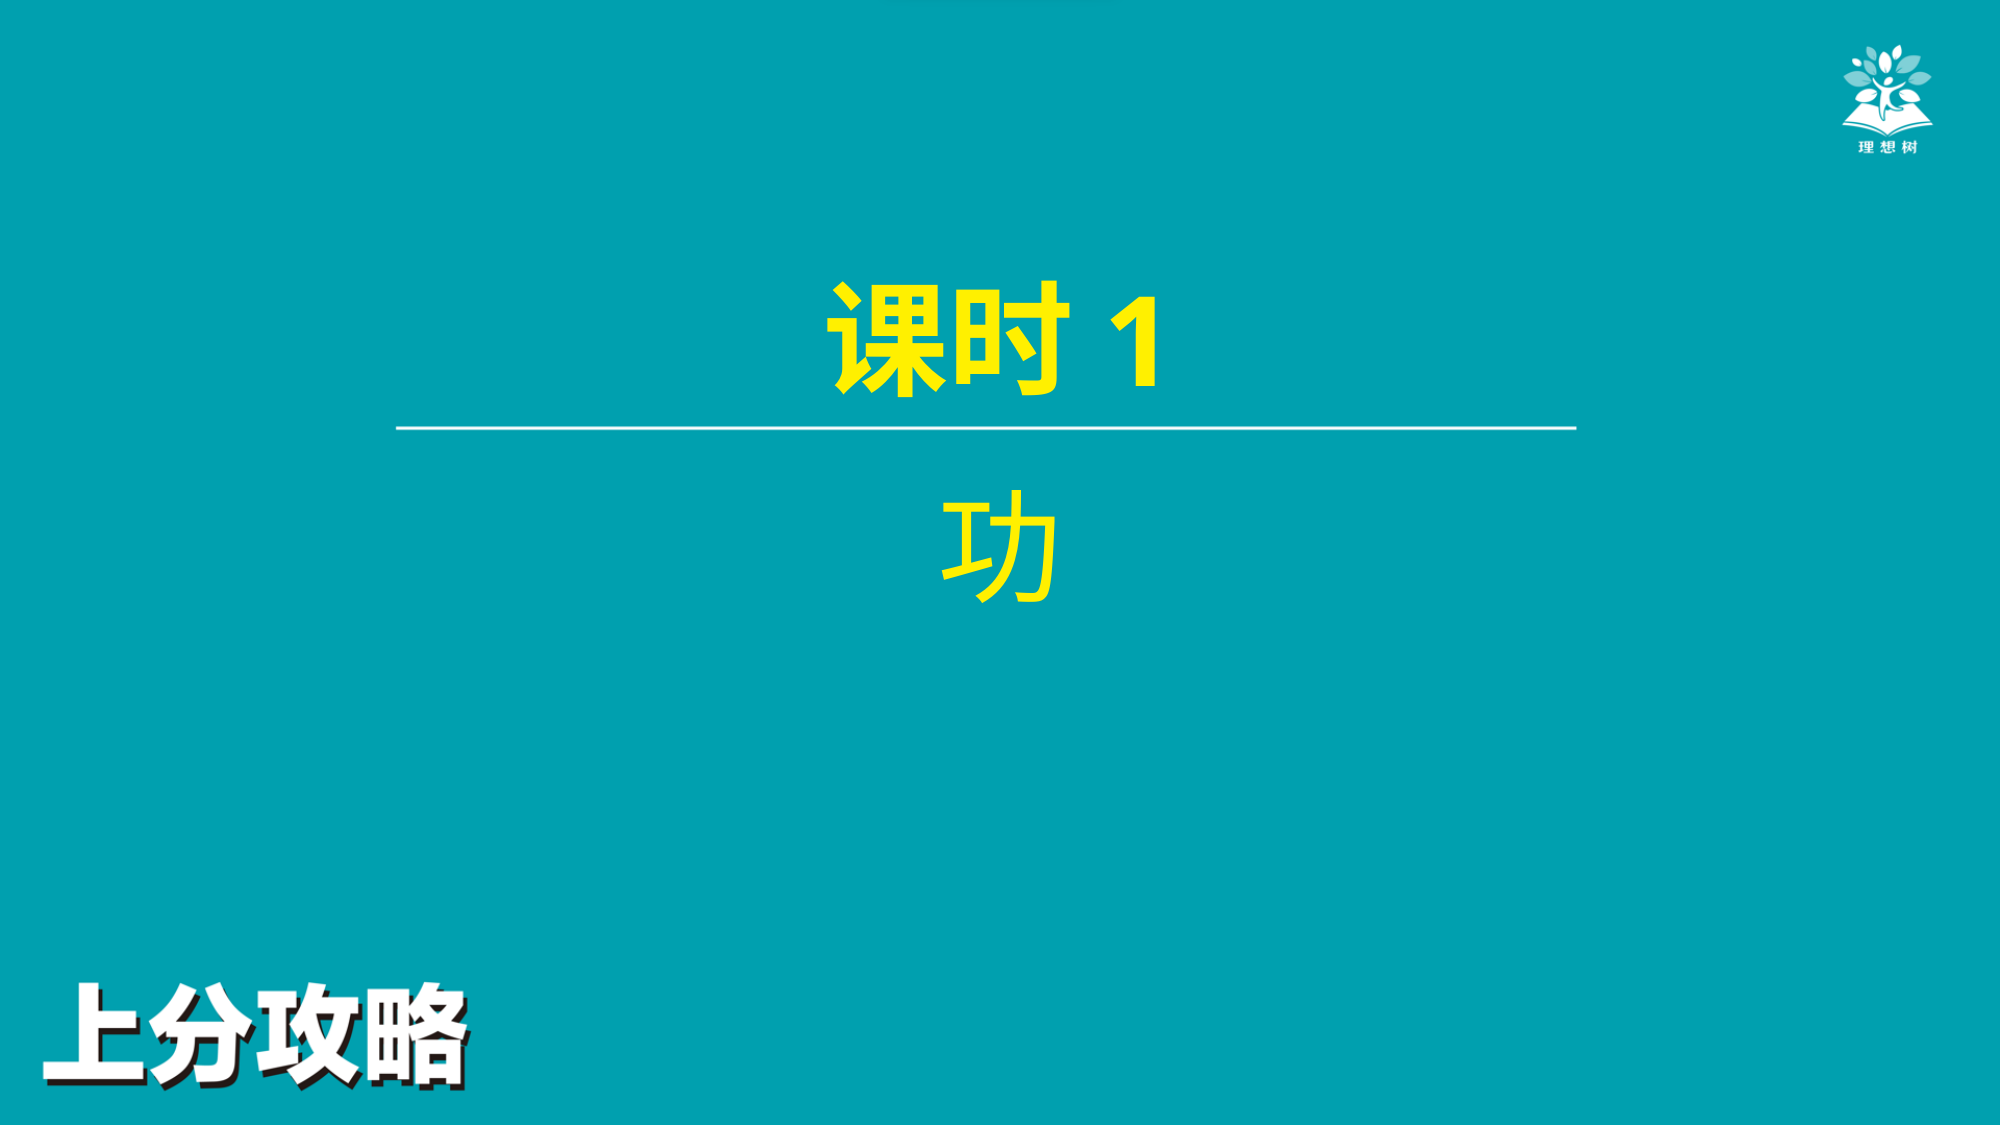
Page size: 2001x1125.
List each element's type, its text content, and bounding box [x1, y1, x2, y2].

picture [0, 0, 2000, 250]
picture [0, 417, 2000, 460]
text_box 课时1 [0, 250, 2000, 417]
text_box 功 [0, 460, 2000, 627]
picture [0, 627, 2000, 1125]
